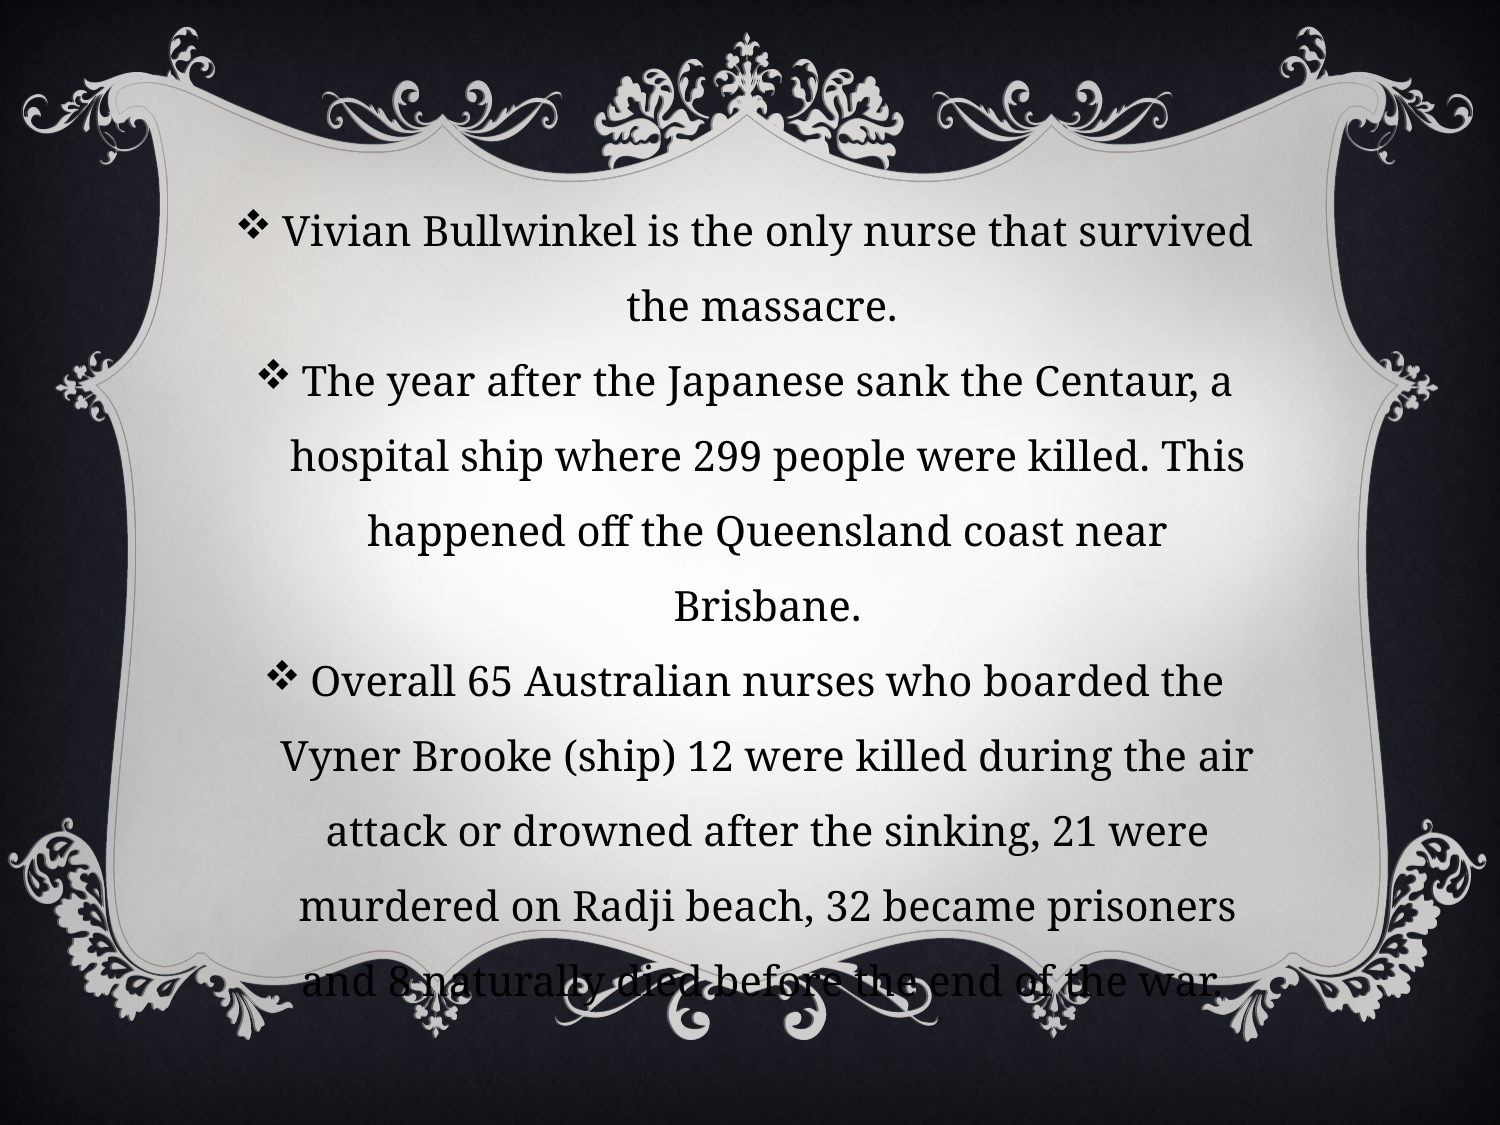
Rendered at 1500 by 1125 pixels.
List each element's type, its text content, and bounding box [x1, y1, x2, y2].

picture [0, 0, 1500, 1125]
text_box Vivian Bullwinkel is the only nurse that survived the massacre. The year after the Japanese sank the Centaur, a hospital ship where 299 people were killed. This happened off the Queensland coast near Brisbane. Overall 65 Australian nurses who boarded the Vyner Brooke (ship) 12 were killed during the air attack or drowned after the sinking, 21 were murdered on Radji beach, 32 became prisoners and 8 naturally died before the end of the war. [218, 172, 1270, 1058]
